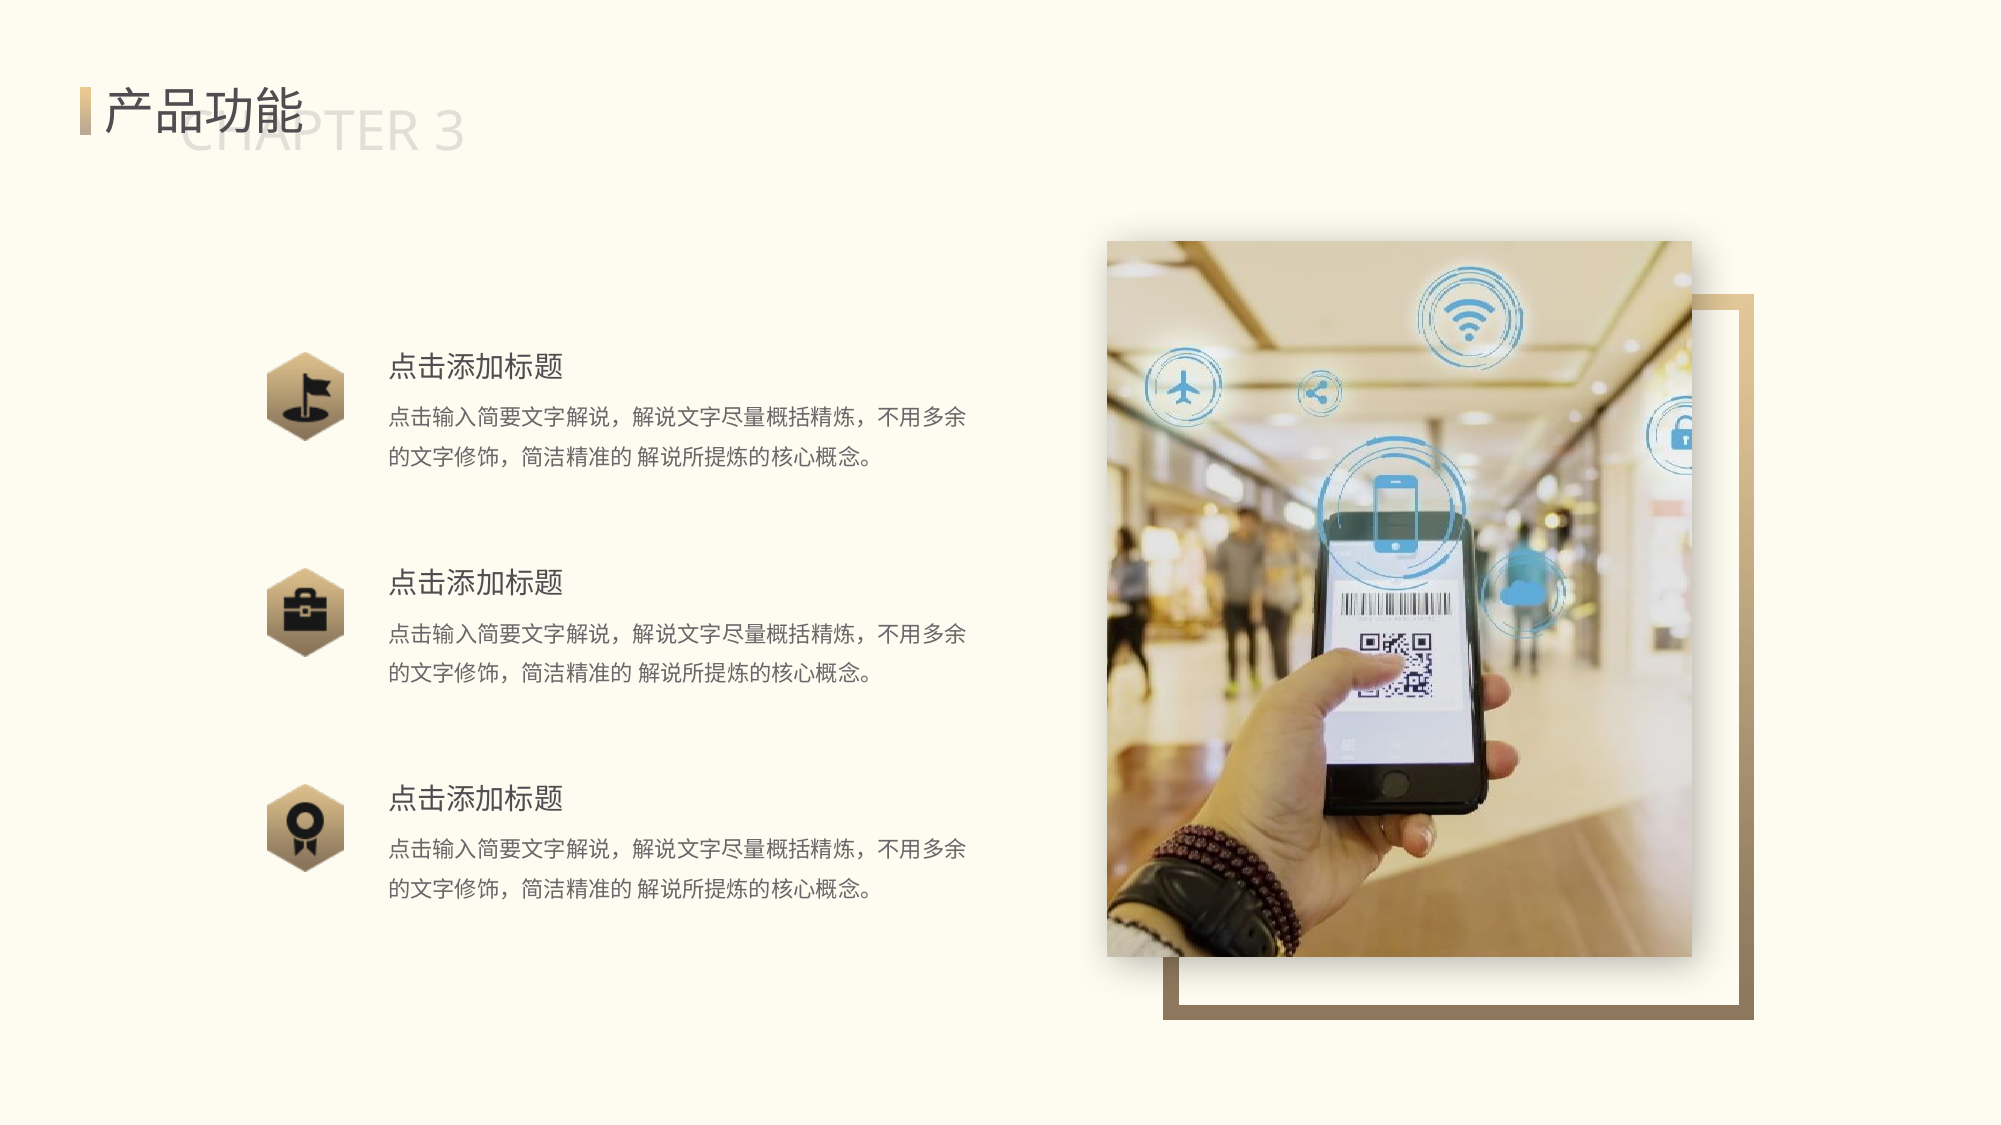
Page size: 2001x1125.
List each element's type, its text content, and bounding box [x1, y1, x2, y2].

text_box 点击添加标题 [373, 772, 622, 814]
picture [267, 352, 345, 441]
picture [1106, 241, 1754, 1020]
text_box CHAPTER 3 [164, 87, 482, 170]
picture [80, 87, 91, 136]
picture [267, 568, 345, 657]
text_box 点击添加标题 [373, 341, 622, 383]
text_box 产品功能 [89, 72, 320, 147]
picture [267, 784, 345, 873]
text_box 点击输入简要文字解说，解说文字尽量概括精炼，不用多余的文字修饰，简洁精准的 解说所提炼的核心概念。 [373, 599, 1001, 694]
text_box 点击添加标题 [373, 557, 623, 599]
text_box 点击输入简要文字解说，解说文字尽量概括精炼，不用多余的文字修饰，简洁精准的 解说所提炼的核心概念。 [373, 383, 1000, 478]
text_box 点击输入简要文字解说，解说文字尽量概括精炼，不用多余的文字修饰，简洁精准的 解说所提炼的核心概念。 [373, 814, 1000, 909]
